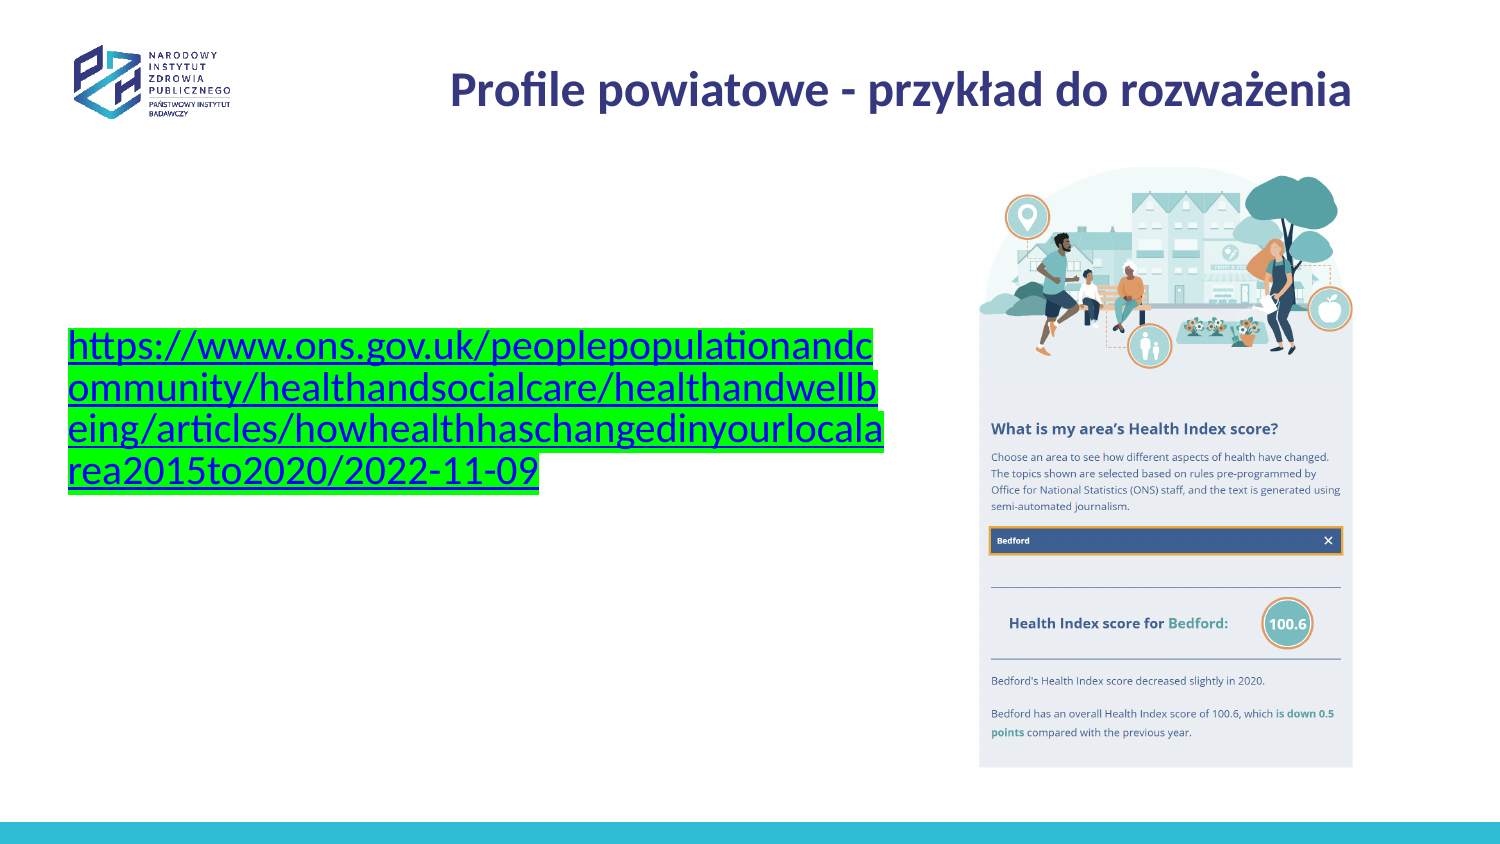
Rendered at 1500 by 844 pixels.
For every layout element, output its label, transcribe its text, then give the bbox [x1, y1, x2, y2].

picture [967, 167, 1359, 775]
list https://www.ons.gov.uk/peoplepopulationandcommunity/healthandsocialcare/healthandwellbeing/articles/howhealthhaschangedinyourlocalarea2015to2020/2022-11-09 [52, 310, 903, 782]
title Profile powiatowe - przykład do rozważenia [367, 48, 1436, 133]
picture [74, 45, 230, 119]
